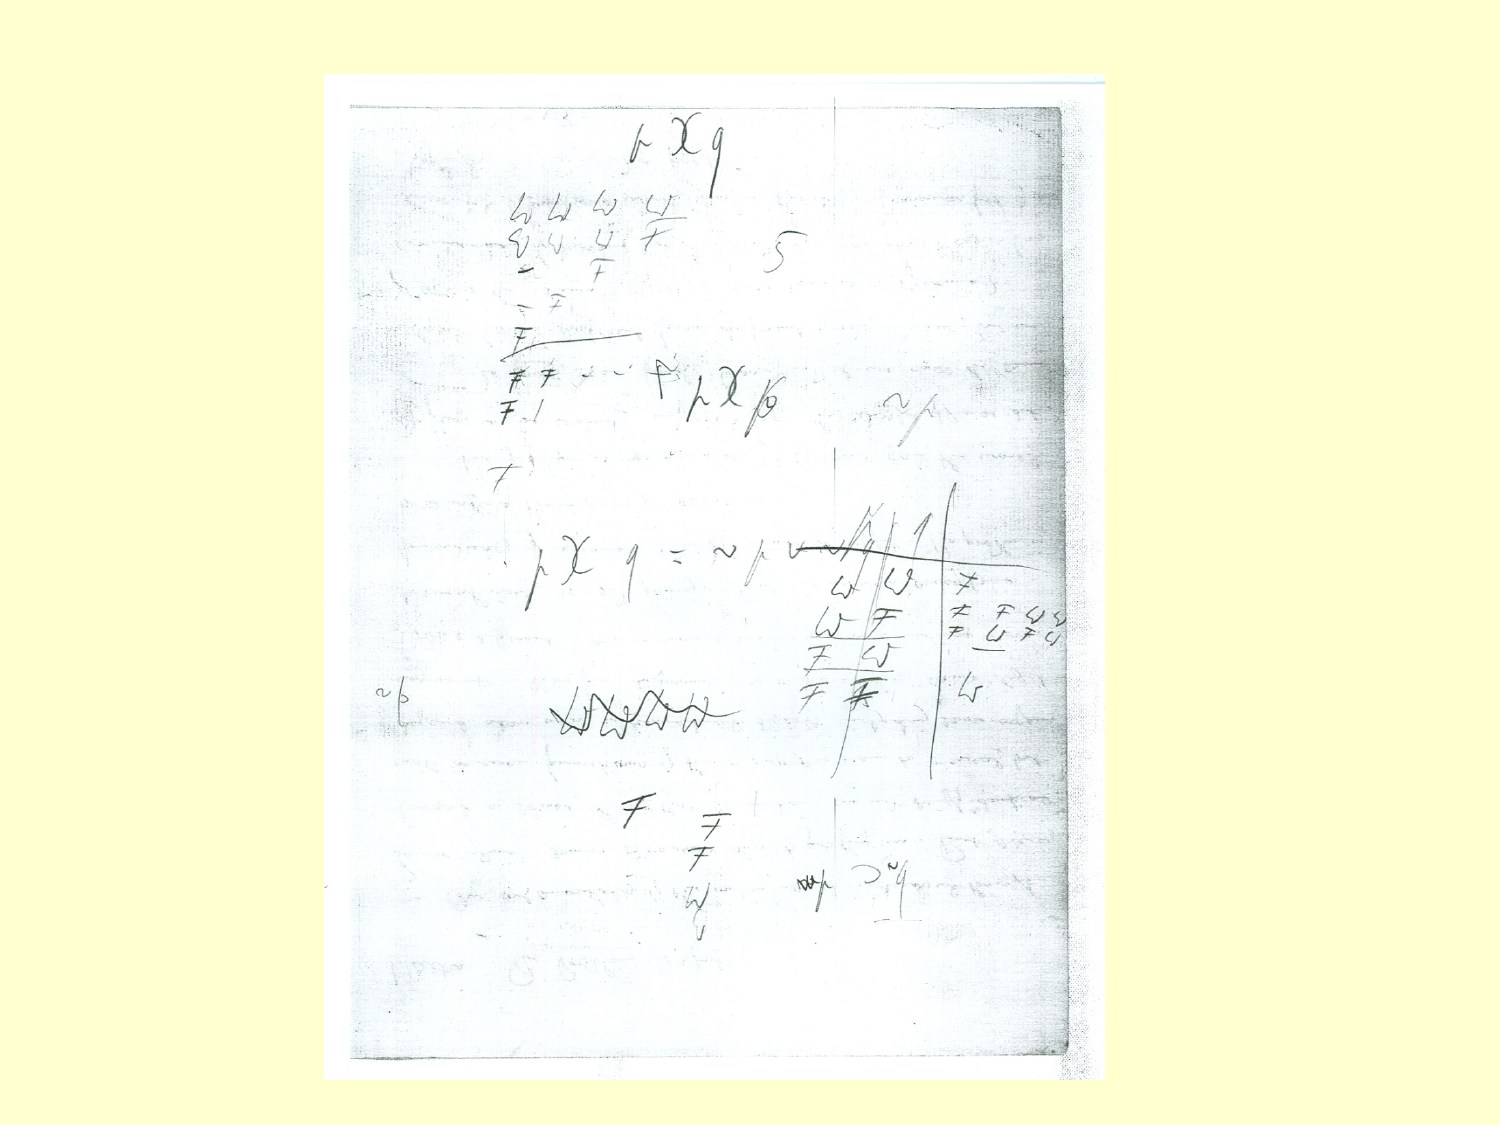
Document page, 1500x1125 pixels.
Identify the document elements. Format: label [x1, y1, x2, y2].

list [324, 74, 1105, 1081]
